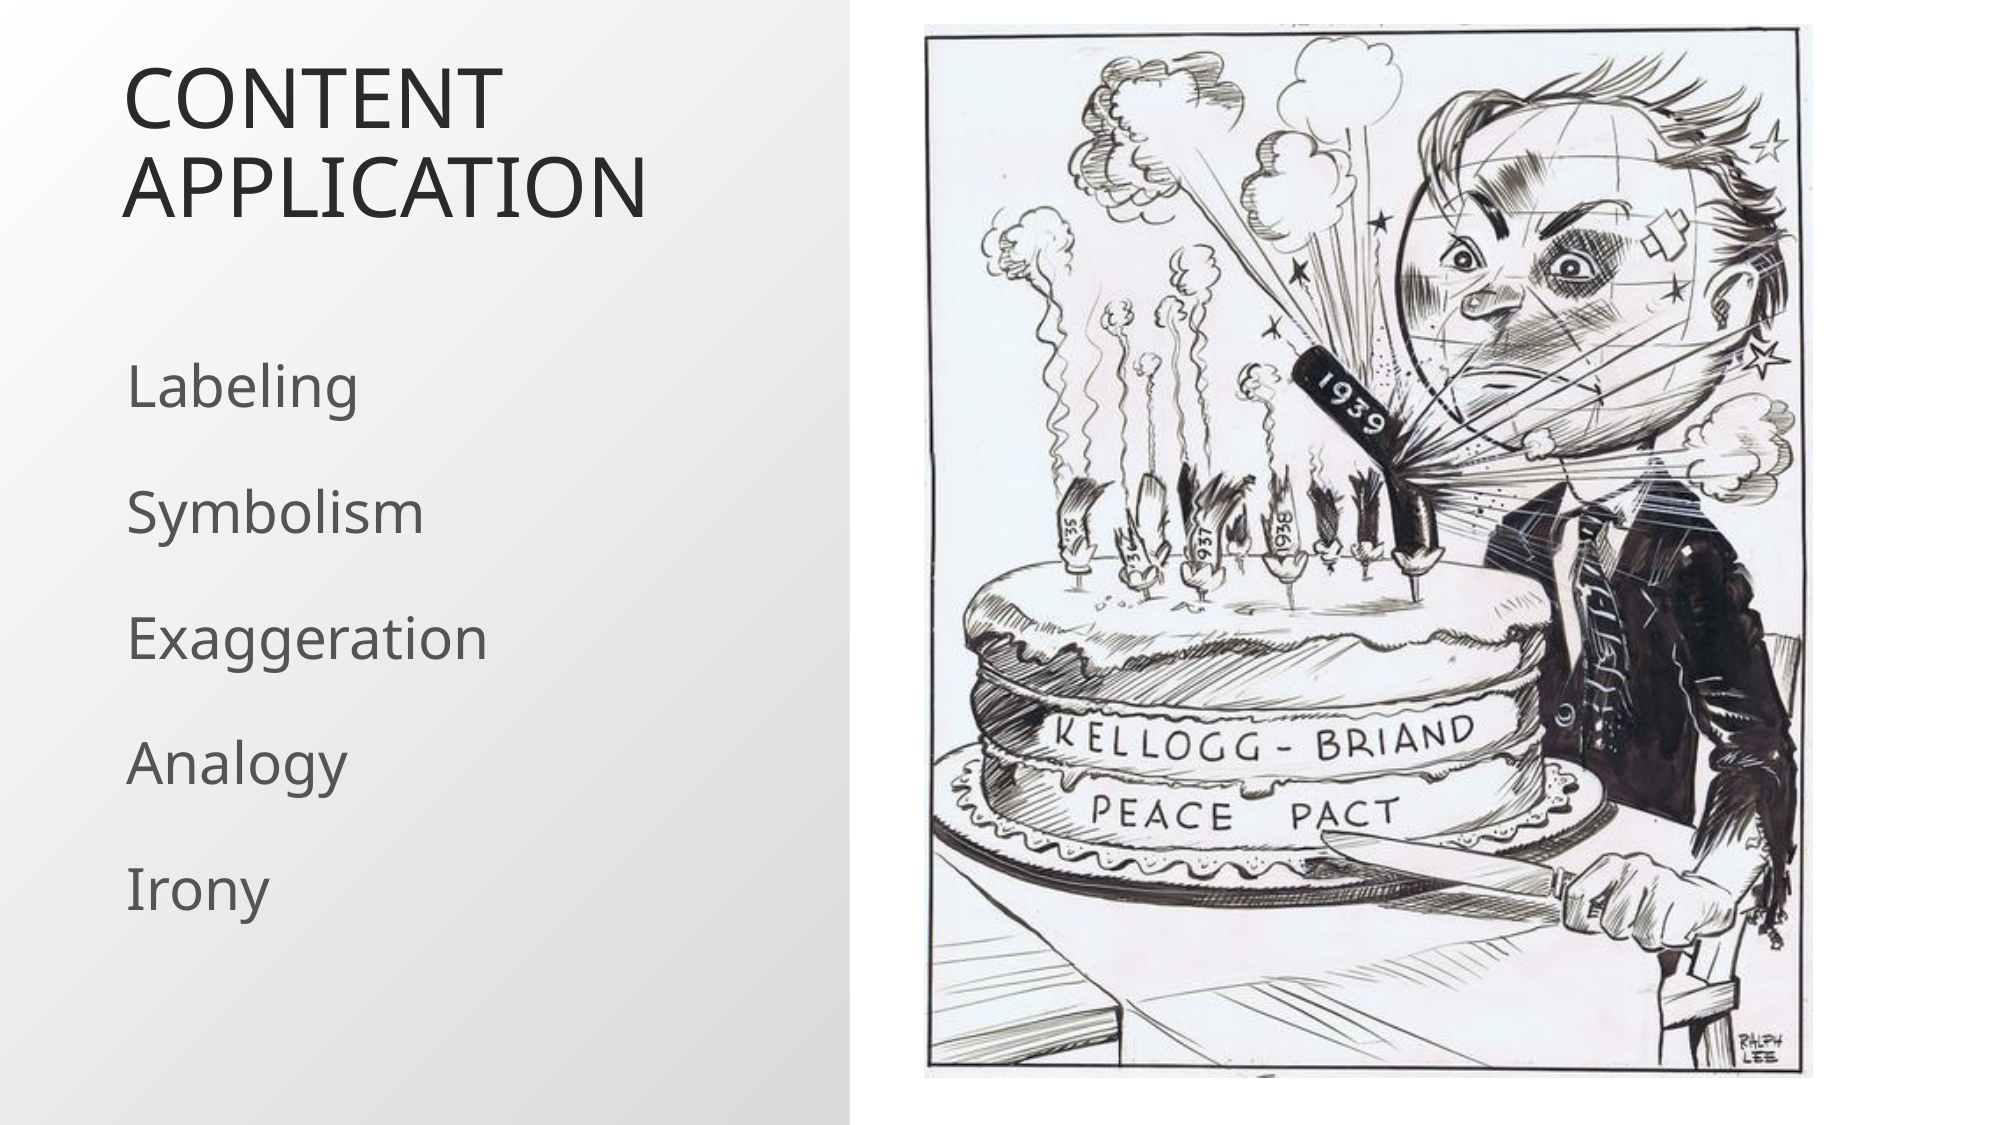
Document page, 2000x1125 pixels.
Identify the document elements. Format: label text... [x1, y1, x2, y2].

picture [924, 24, 1813, 1078]
list Labeling Symbolism Exaggeration Analogy Irony [111, 350, 766, 975]
title CONTENT APPLICATION [107, 43, 746, 244]
